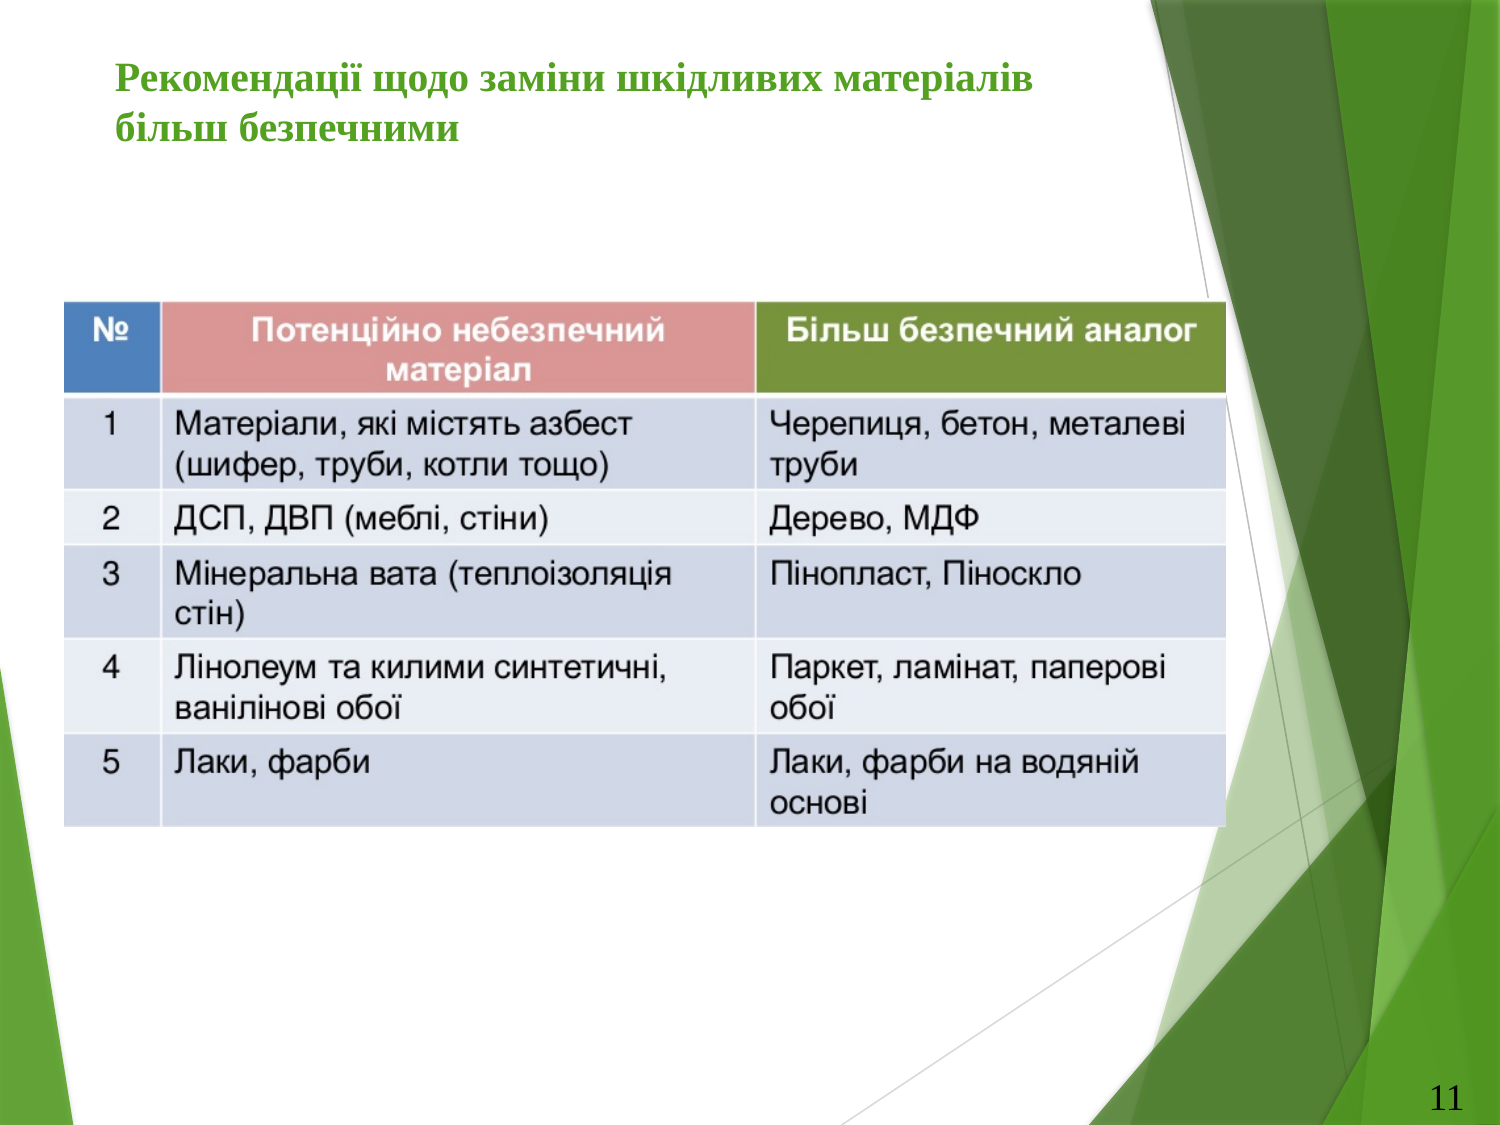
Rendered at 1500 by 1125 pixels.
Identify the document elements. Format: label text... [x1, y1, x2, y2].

slide_number 11 [1408, 1065, 1480, 1125]
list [64, 298, 1227, 827]
title Рекомендації щодо заміни шкідливих матеріалів більш безпечними [99, 41, 1142, 175]
